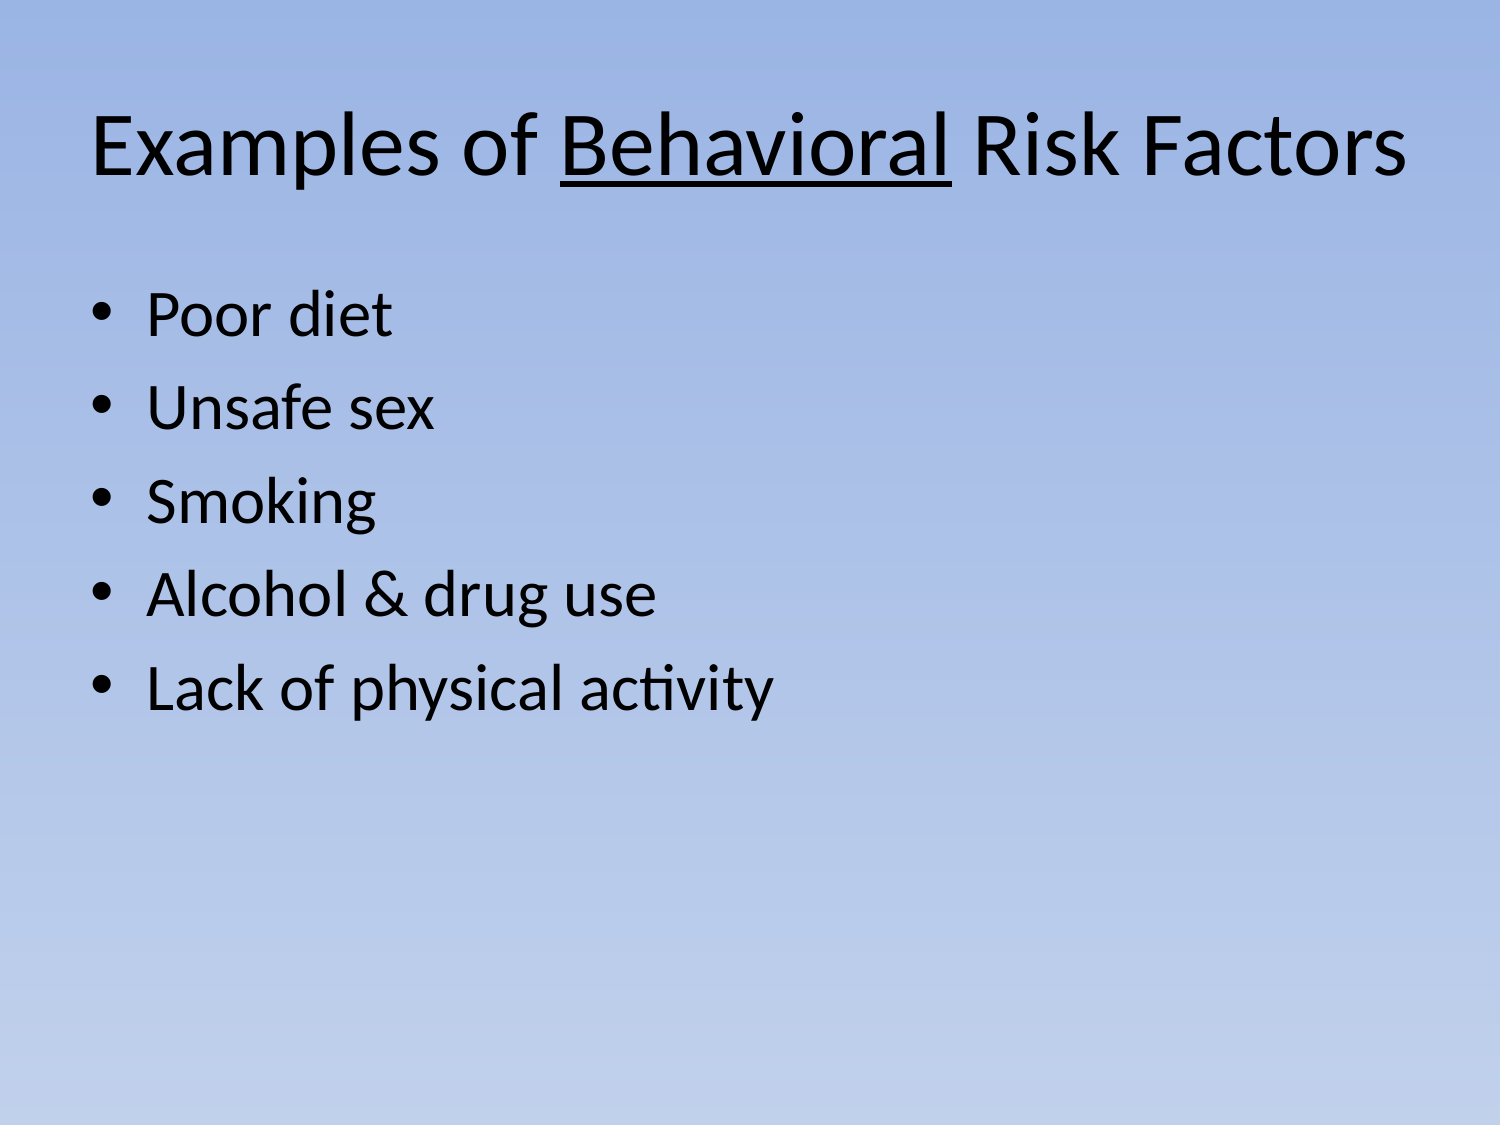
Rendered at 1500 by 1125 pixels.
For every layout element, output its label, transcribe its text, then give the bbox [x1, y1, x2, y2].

list Poor diet Unsafe sex Smoking Alcohol & drug use Lack of physical activity [75, 262, 1425, 1005]
title Examples of Behavioral Risk Factors [75, 45, 1425, 233]
